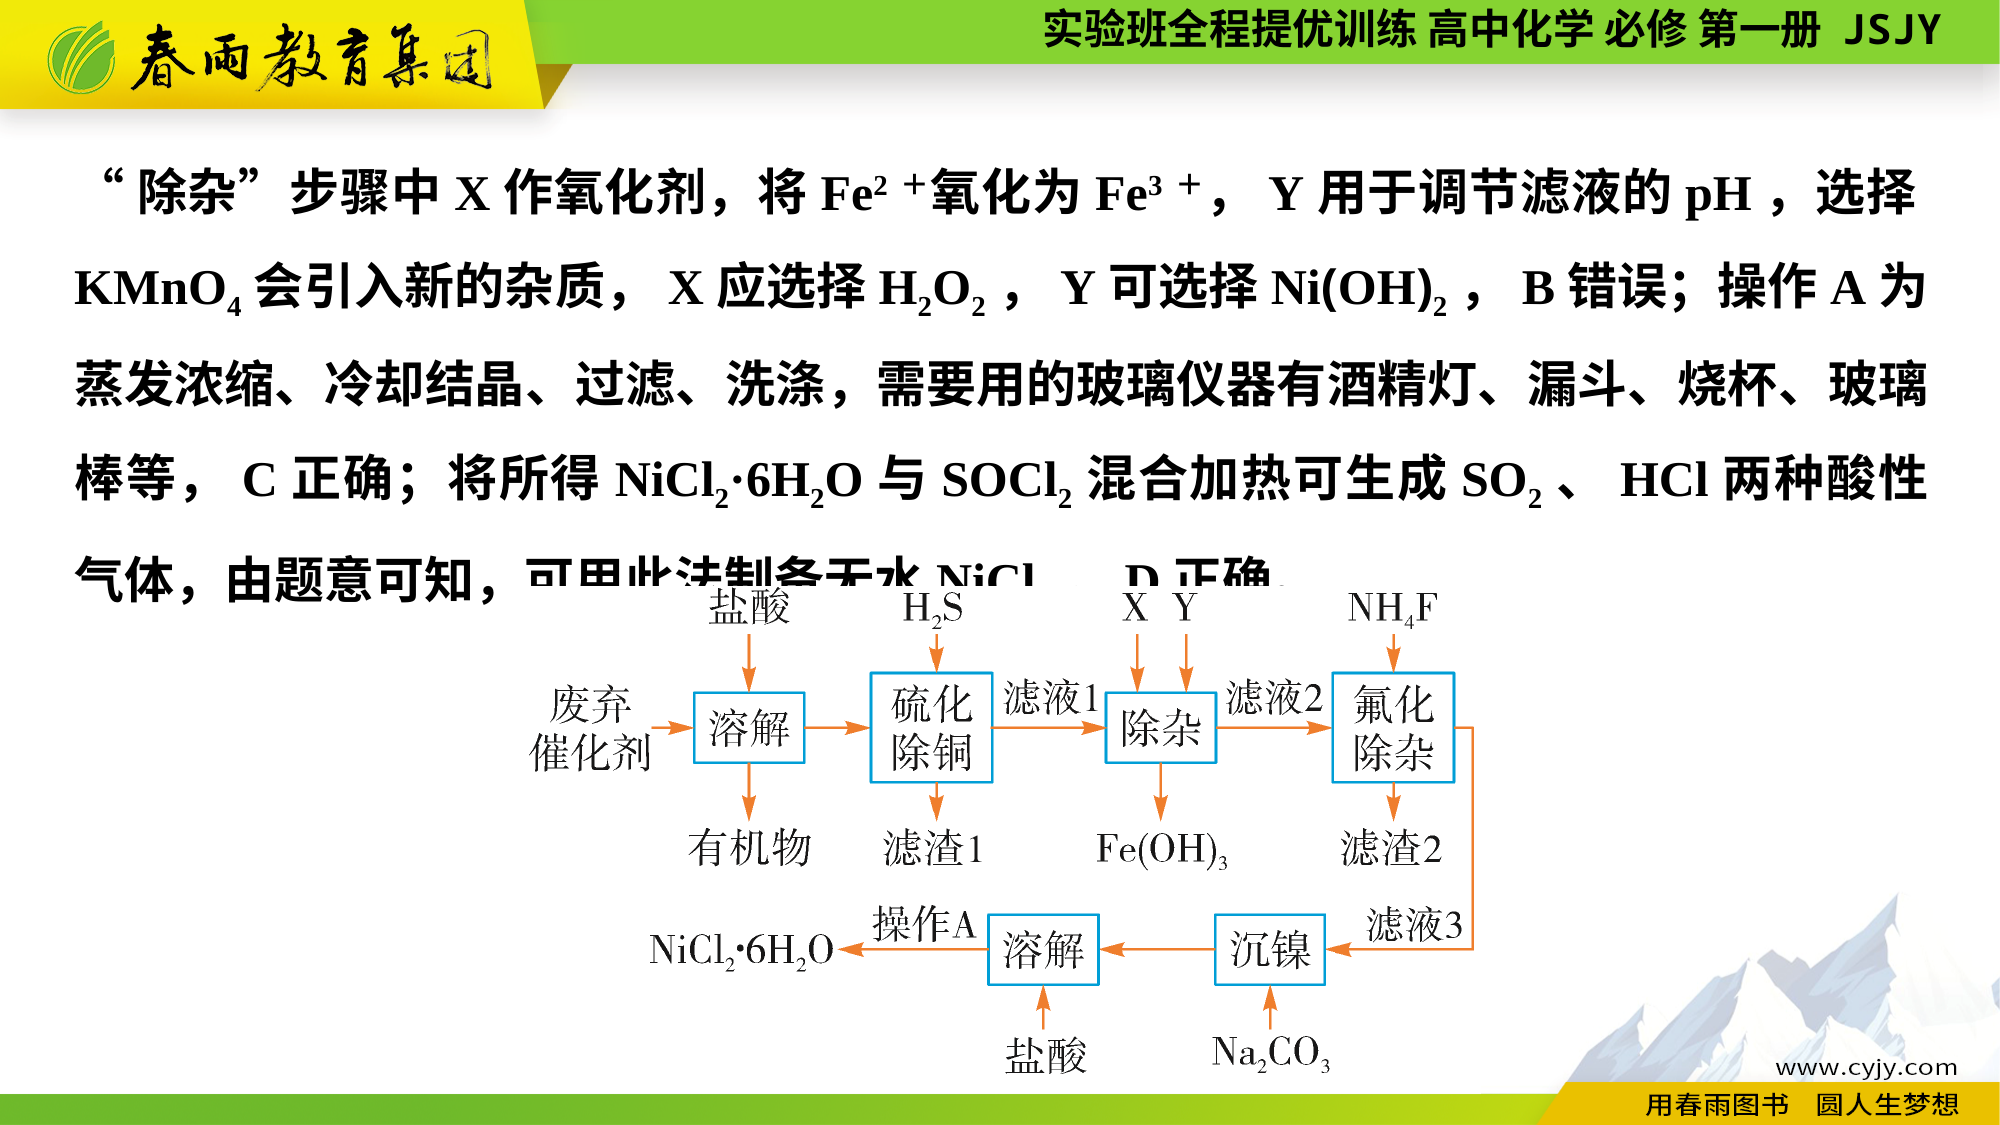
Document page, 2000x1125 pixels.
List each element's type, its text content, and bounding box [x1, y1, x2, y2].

list “除杂”步骤中X作氧化剂，将Fe2＋氧化为Fe3＋，Y用于调节滤液的pH，选择KMnO4会引入新的杂质，X应选择H2O2，Y可选择Ni(OH)2，B错误；操作A为蒸发浓缩、冷却结晶、过滤、洗涤，需要用的玻璃仪器有酒精灯、漏斗、烧杯、玻璃棒等，C正确；将所得NiCl2·6H2O与SOCl2混合加热可生成SO2、HCl两种酸性气体，由题意可知，可用此法制备无水NiCl2，D正确。 [59, 122, 1944, 592]
picture [0, 0, 2000, 1125]
